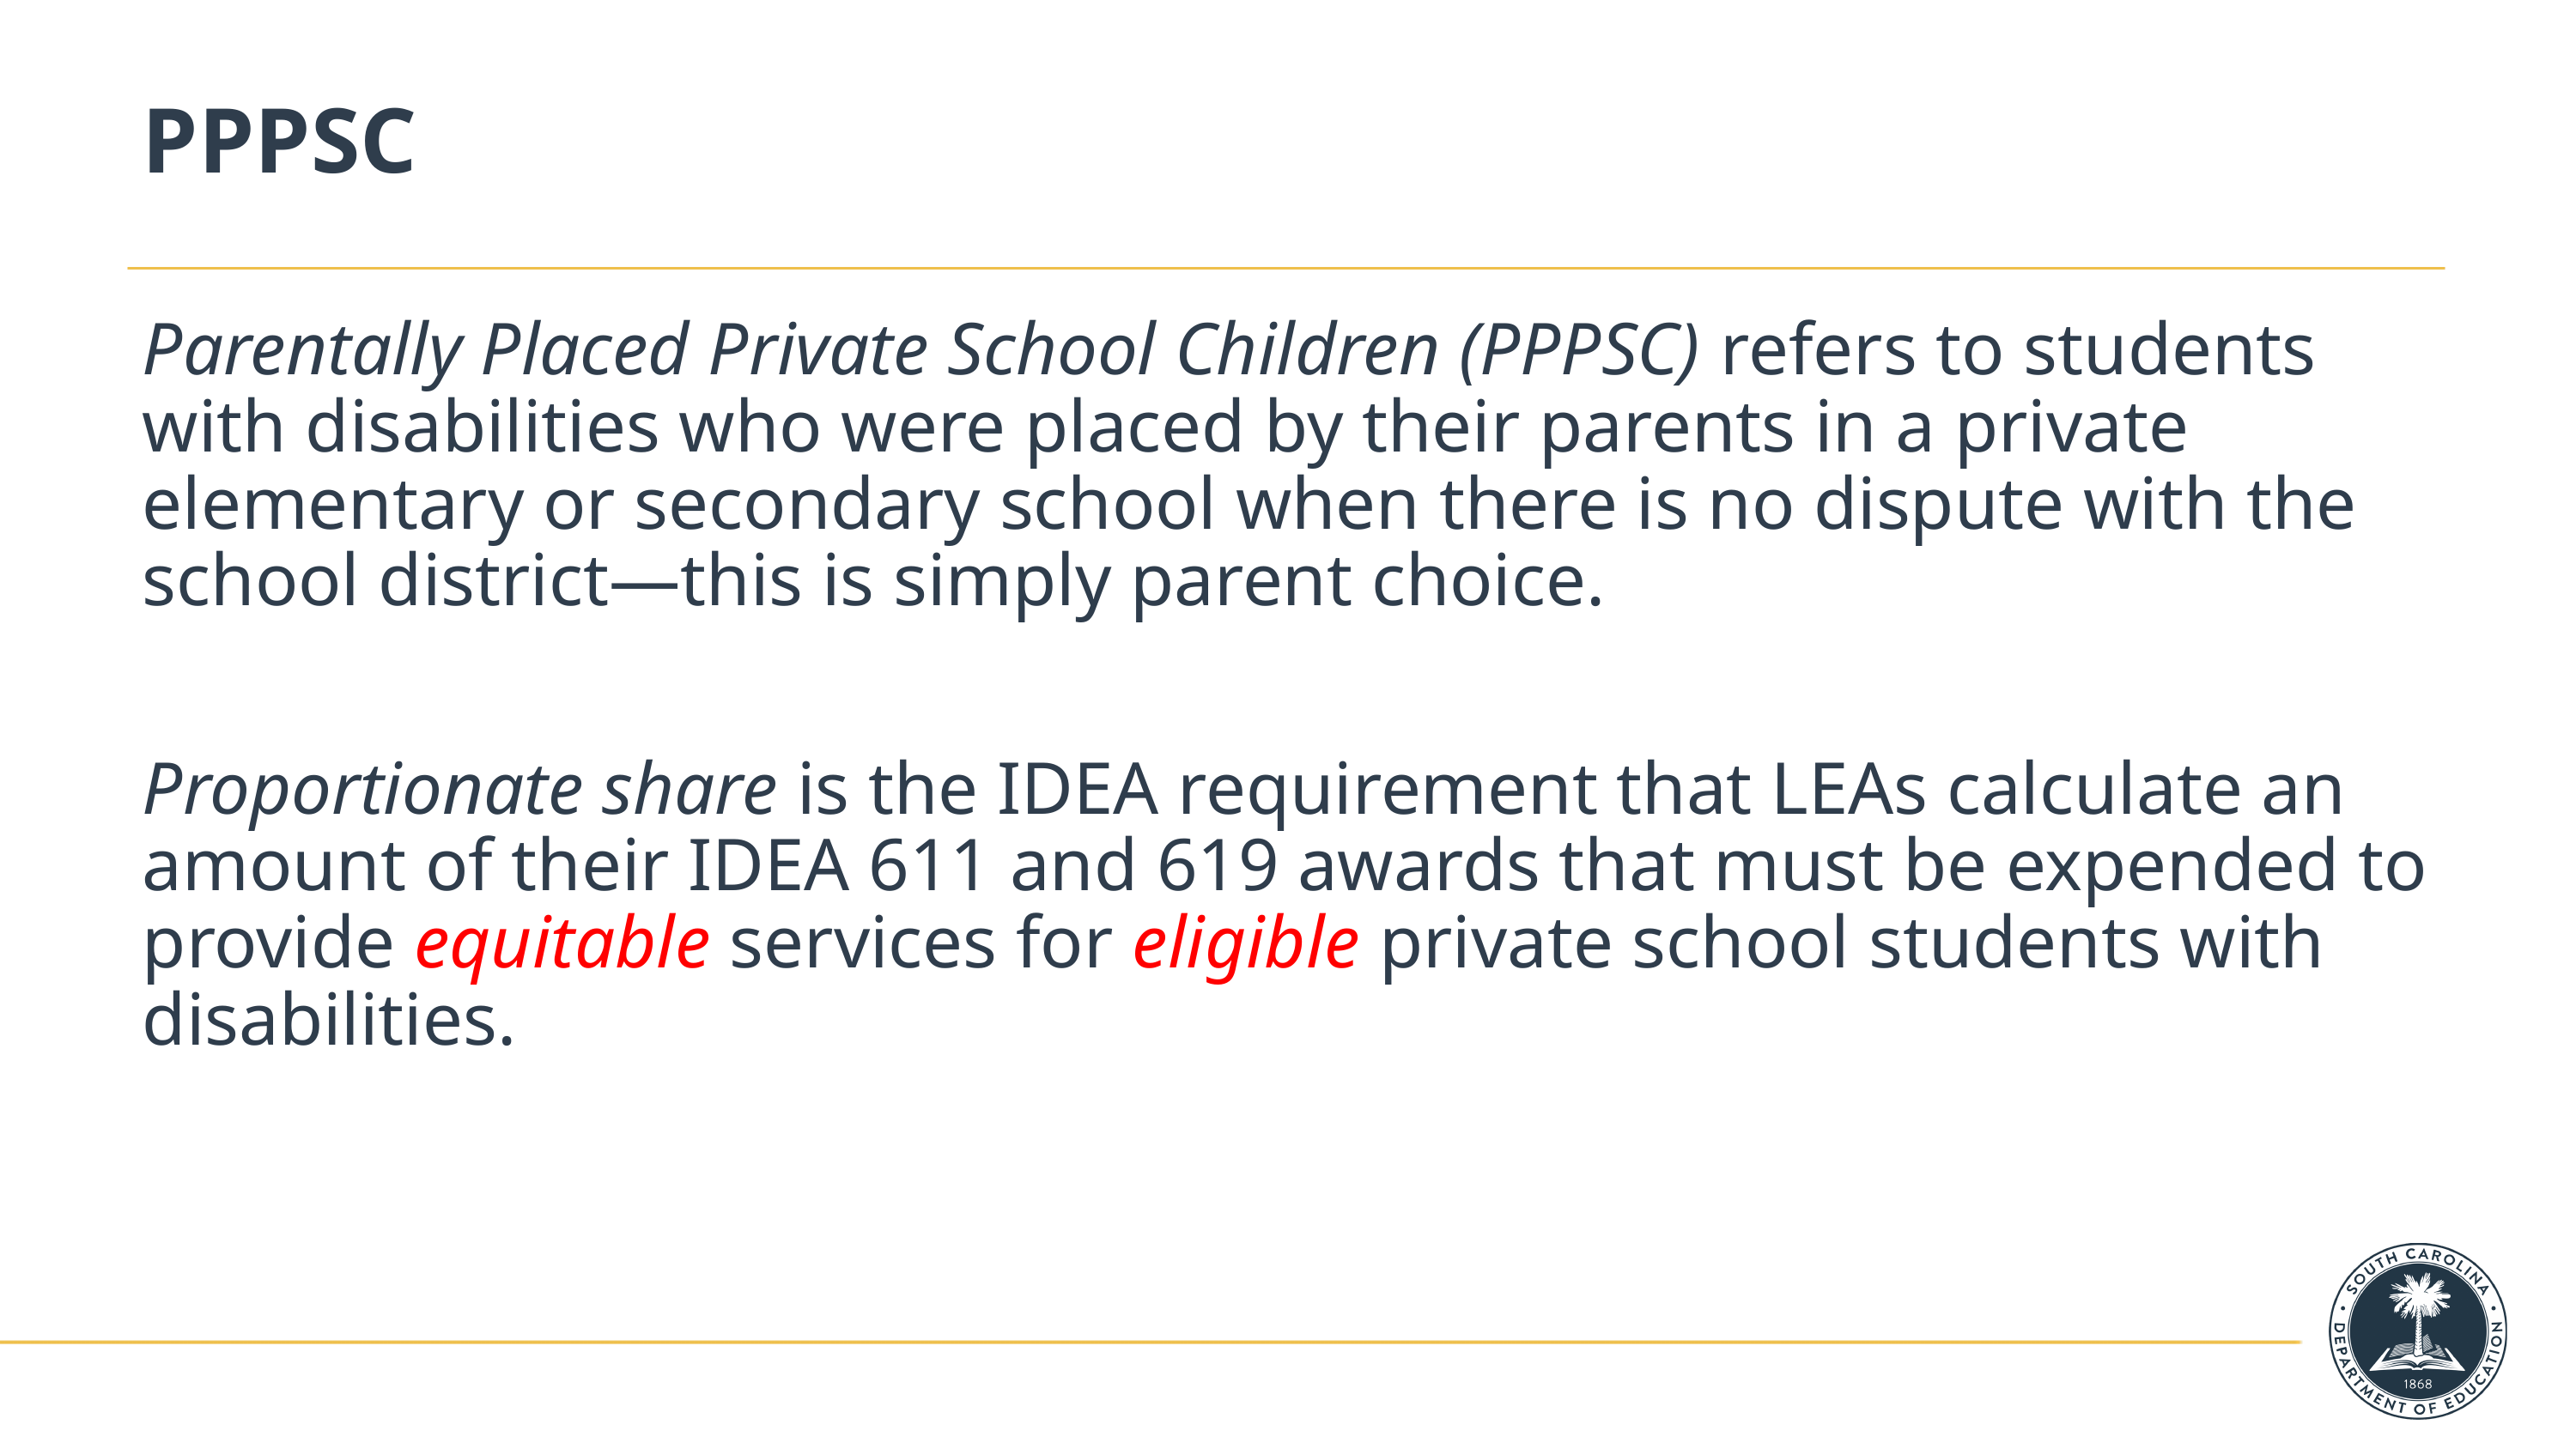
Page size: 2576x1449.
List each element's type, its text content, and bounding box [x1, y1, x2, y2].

list Parentally Placed Private School Children (PPPSC) refers to students with disabilities who were placed by their parents in a private elementary or secondary school when there is no dispute with the school district—this is simply parent choice. Proportionate share is the IDEA requirement that LEAs calculate an amount of their IDEA 611 and 619 awards that must be expended to provide equitable services for eligible private school students with disabilities. [129, 306, 2447, 1149]
picture [2329, 1243, 2507, 1420]
title PPPSC [129, 76, 2447, 232]
